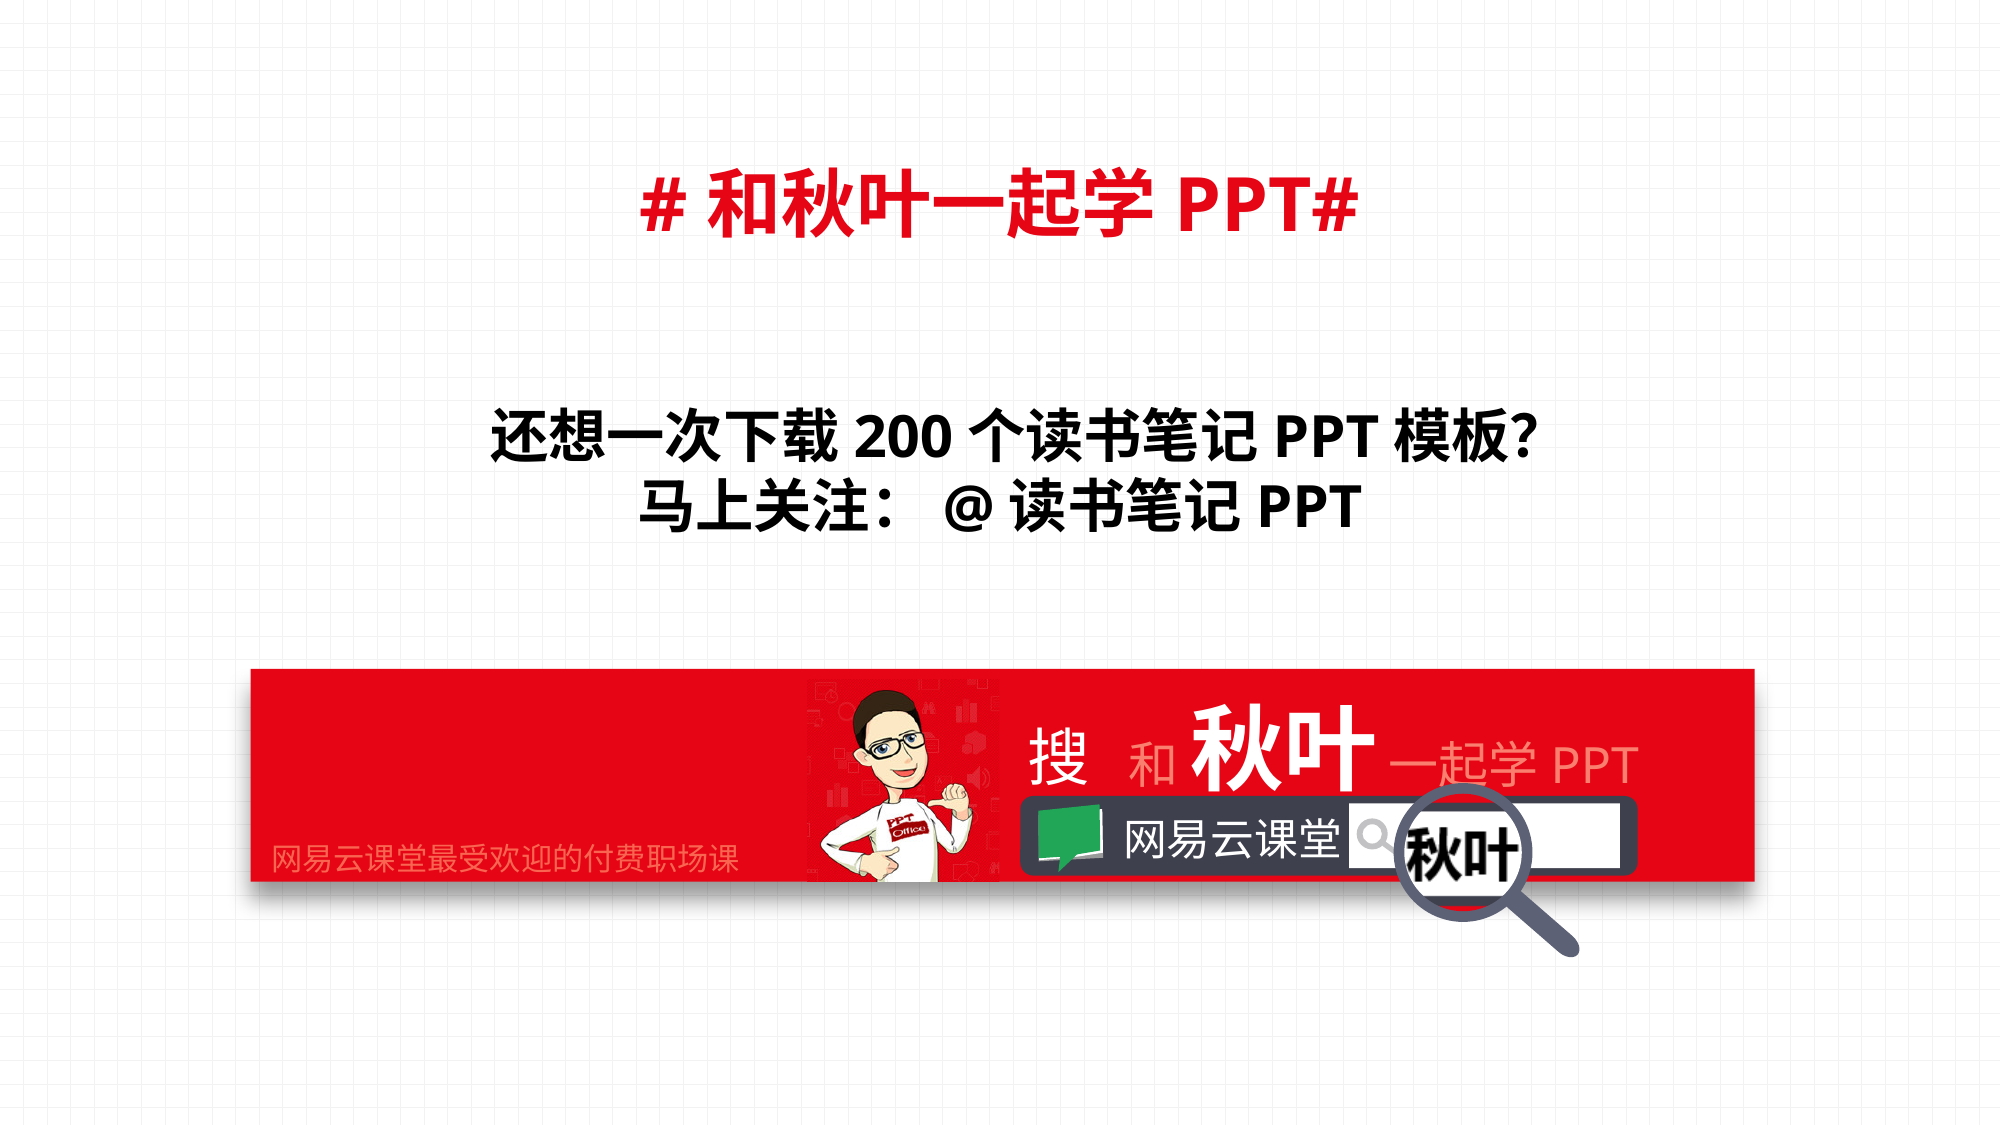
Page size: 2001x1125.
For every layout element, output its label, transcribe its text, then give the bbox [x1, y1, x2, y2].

text_box #和秋叶一起学PPT# 还想一次下载200个读书笔记PPT模板？马上关注：@读书笔记PPT [474, 148, 1526, 547]
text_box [250, 668, 1755, 933]
